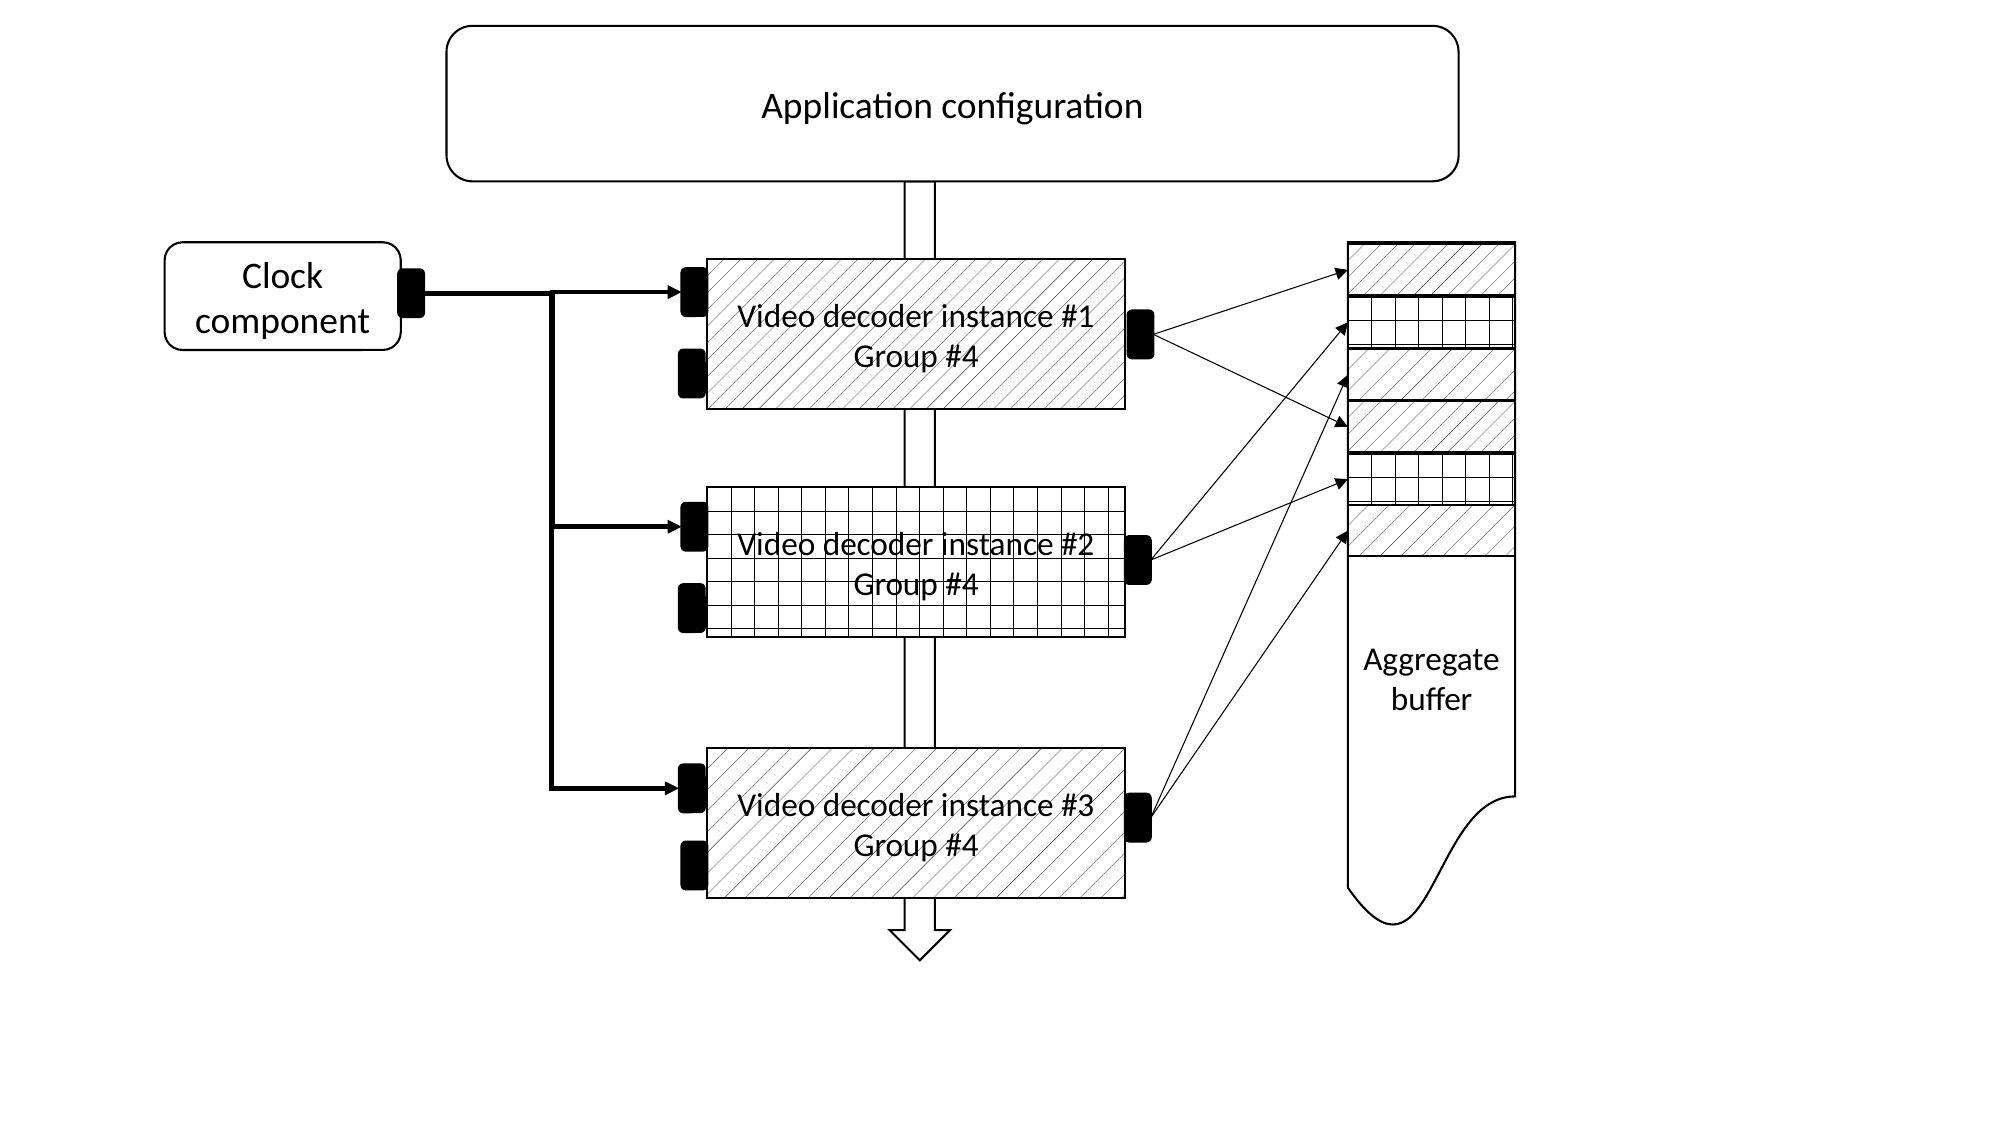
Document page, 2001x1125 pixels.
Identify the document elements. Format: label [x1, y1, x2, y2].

text_box [164, 25, 1516, 961]
